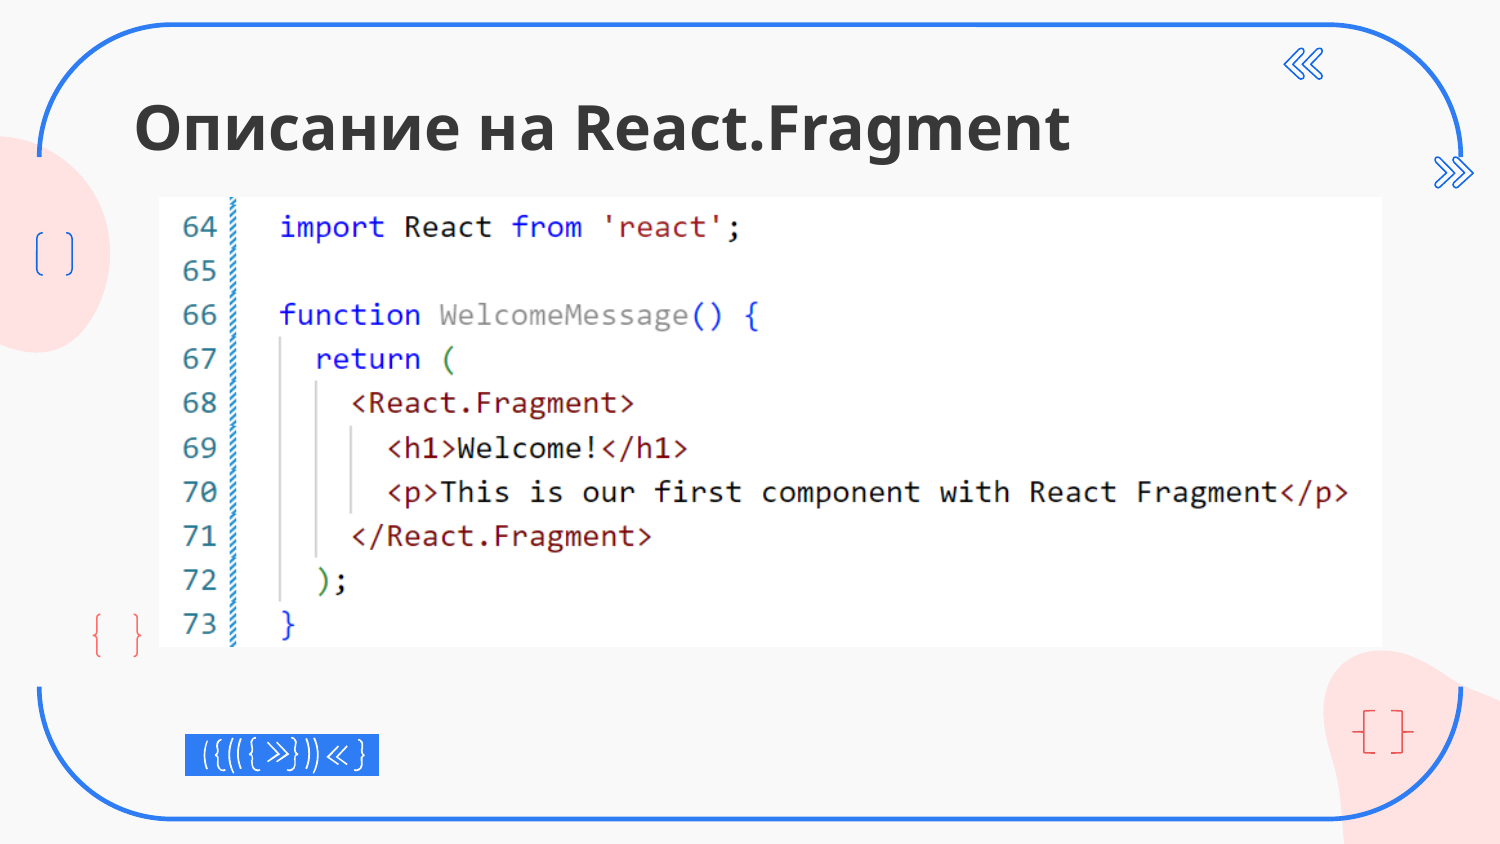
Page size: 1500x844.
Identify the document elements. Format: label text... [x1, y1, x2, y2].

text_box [184, 733, 380, 777]
picture [158, 197, 1383, 647]
text_box [93, 614, 141, 657]
title Описание на React.Fragment [118, 72, 1382, 167]
